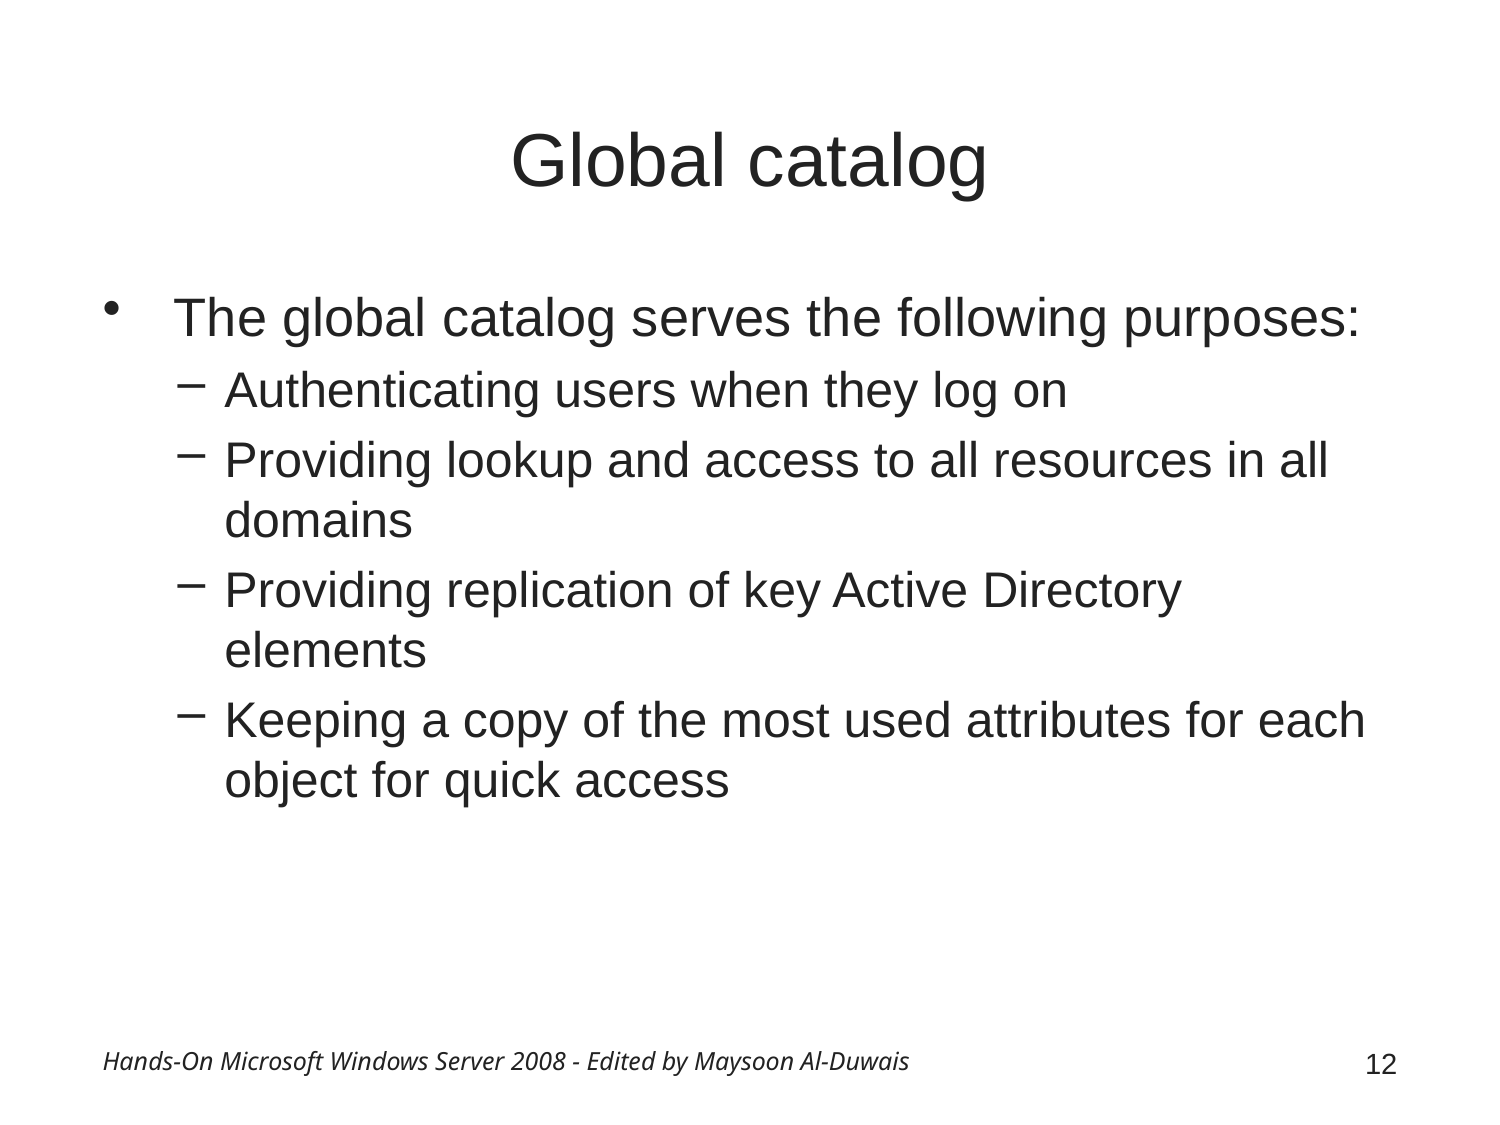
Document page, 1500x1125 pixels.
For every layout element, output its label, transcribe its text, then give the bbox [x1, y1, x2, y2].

footer Hands-On Microsoft Windows Server 2008 - Edited by Maysoon Al-Duwais [87, 1037, 1051, 1101]
list The global catalog serves the following purposes: Authenticating users when they log on Providing lookup and access to all resources in all domains Providing replication of key Active Directory elements Keeping a copy of the most used attributes for each object for quick access [87, 274, 1413, 1026]
slide_number 12 [1074, 1037, 1413, 1101]
title Global catalog [87, 62, 1413, 251]
